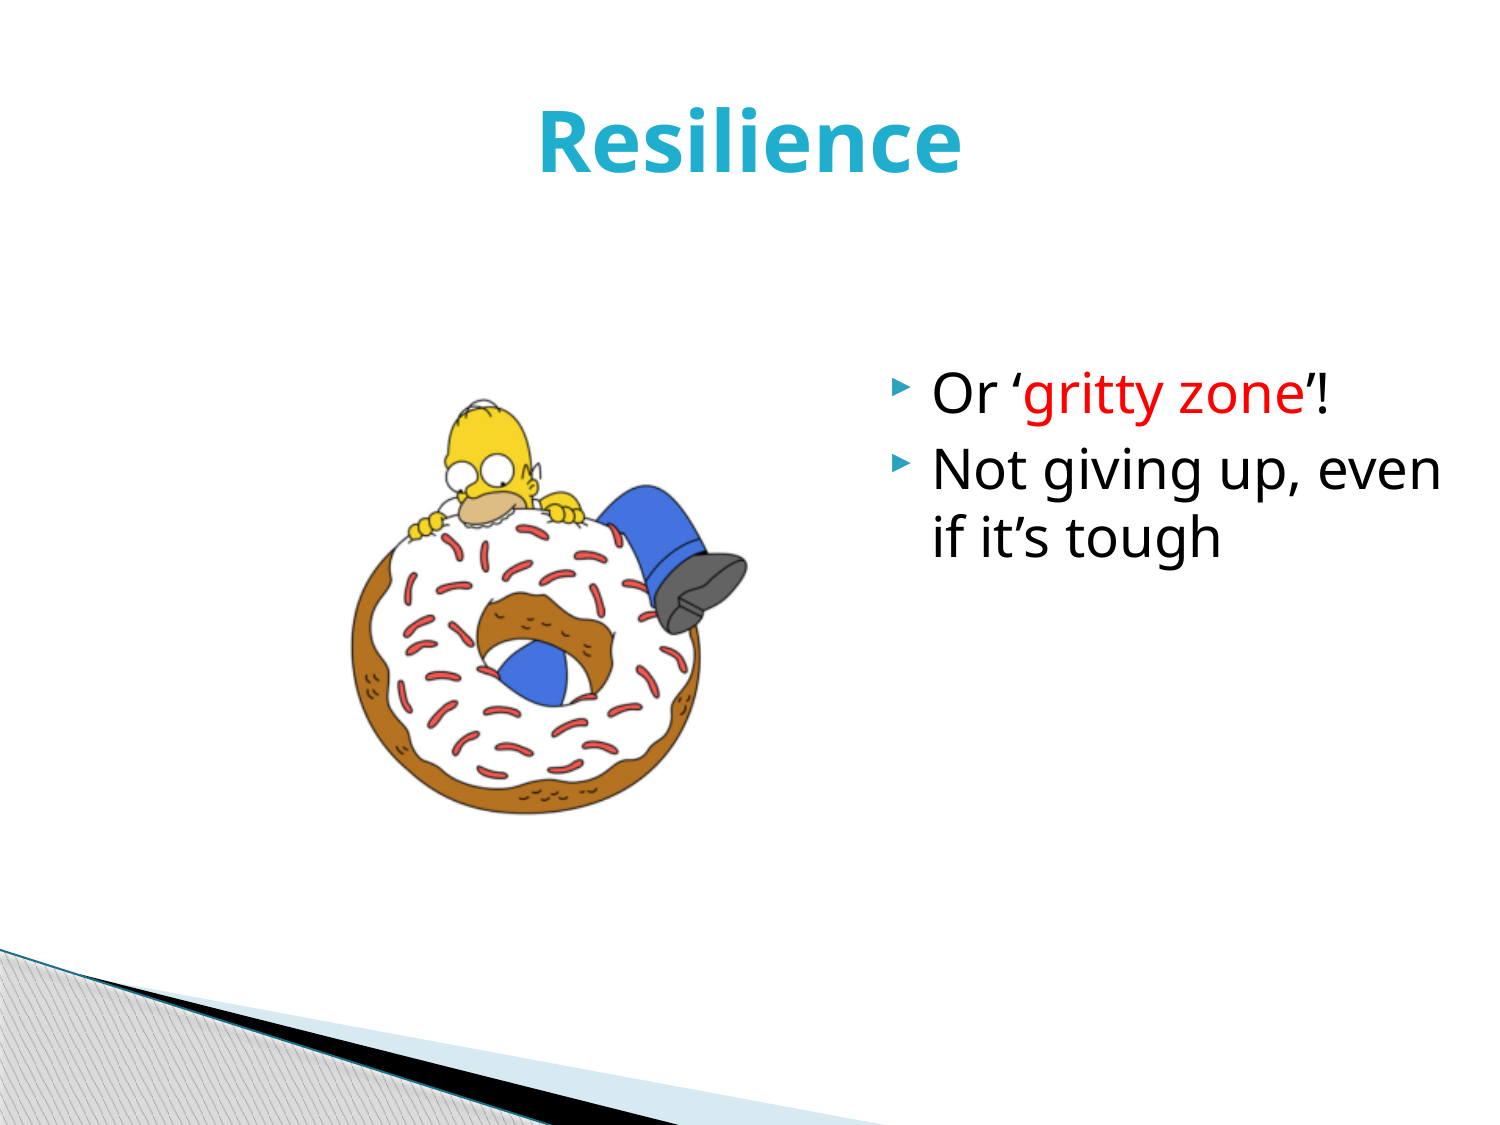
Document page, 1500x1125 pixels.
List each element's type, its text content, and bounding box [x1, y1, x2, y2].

list Or ‘gritty zone’! Not giving up, even if it’s tough [856, 350, 1459, 1000]
picture [182, 361, 845, 859]
title Resilience [75, 45, 1425, 233]
